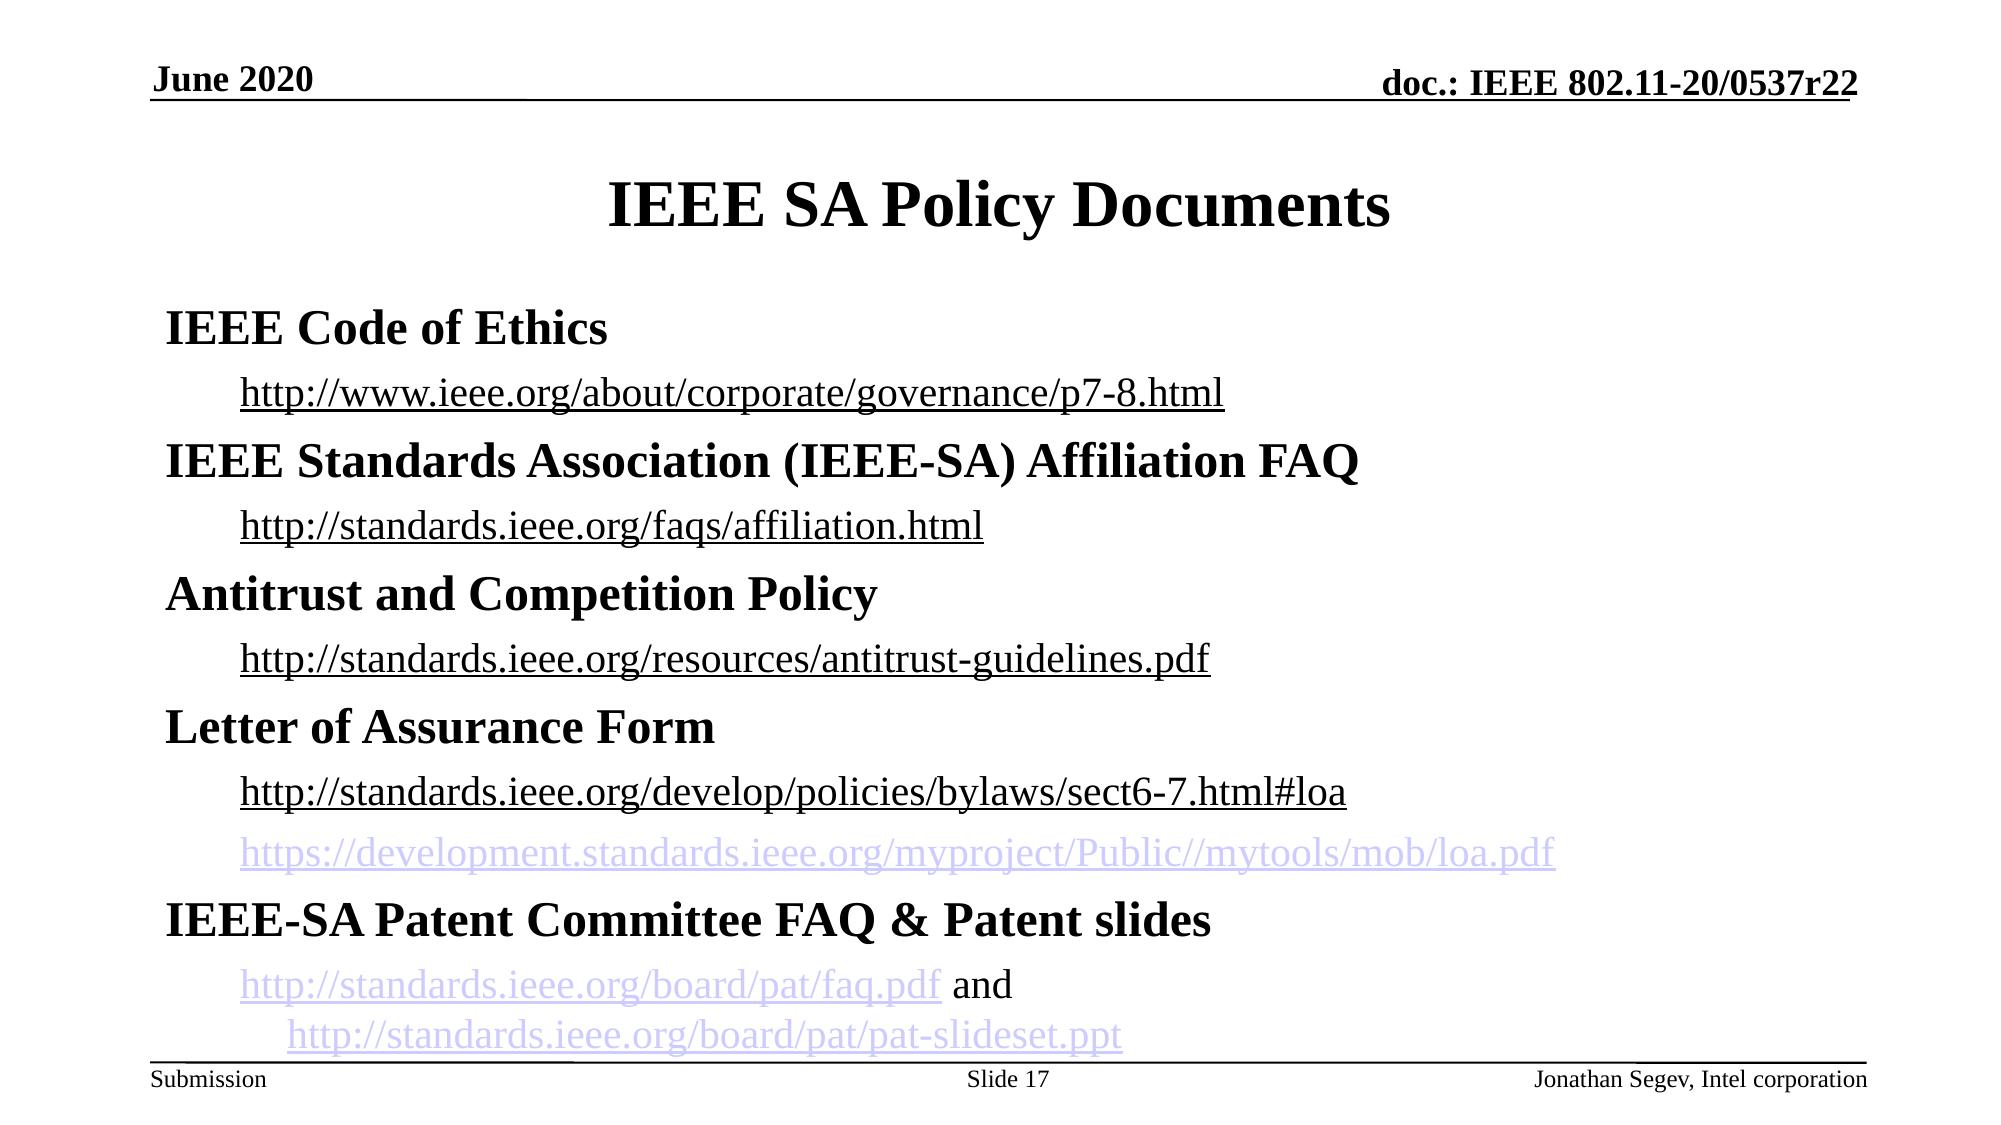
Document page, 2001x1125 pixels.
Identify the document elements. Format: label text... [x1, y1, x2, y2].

footer Jonathan Segev, Intel corporation [1171, 1061, 1869, 1093]
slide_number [152, 54, 563, 100]
list IEEE Code of Ethics http://www.ieee.org/about/corporate/governance/p7-8.html IEEE Standards Association (IEEE-SA) Affiliation FAQ http://standards.ieee.org/faqs/affiliation.html Antitrust and Competition Policy http://standards.ieee.org/resources/antitrust-guidelines.pdf Letter of Assurance Form http://standards.ieee.org/develop/policies/bylaws/sect6-7.html#loa https://development.standards.ieee.org/myproject/Public//mytools/mob/loa.pdf IEEE-SA Patent Committee FAQ & Patent slides http://standards.ieee.org/board/pat/faq.pdf and http://standards.ieee.org/board/pat/pat-slideset.ppt [149, 286, 1850, 1000]
title IEEE SA Policy Documents [149, 112, 1850, 286]
slide_number Slide 17 [950, 1061, 1067, 1123]
